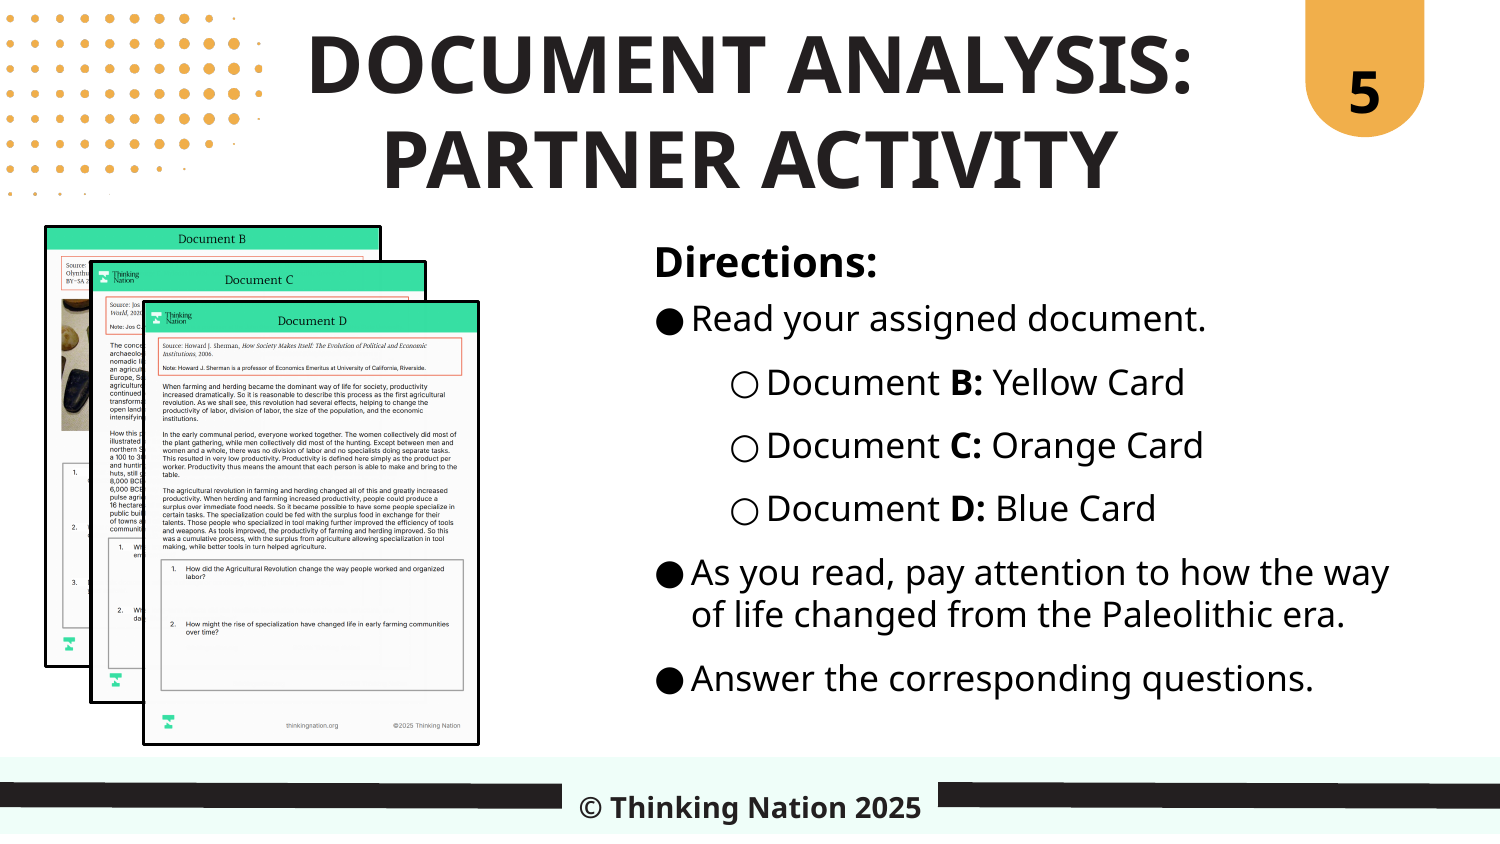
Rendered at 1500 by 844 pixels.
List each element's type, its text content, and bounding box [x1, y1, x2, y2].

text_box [1300, 0, 1430, 138]
text_box [0, 0, 263, 196]
text_box DOCUMENT ANALYSIS: PARTNER ACTIVITY [145, 14, 1355, 205]
text_box Directions: Read your assigned document. Document B: Yellow Card Document C: Orange Card Document D: Blue Card As you read, pay attention to how the way of life changed from the Paleolithic era. Answer the corresponding questions. [645, 228, 1417, 706]
picture [46, 228, 478, 743]
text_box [0, 756, 1500, 835]
